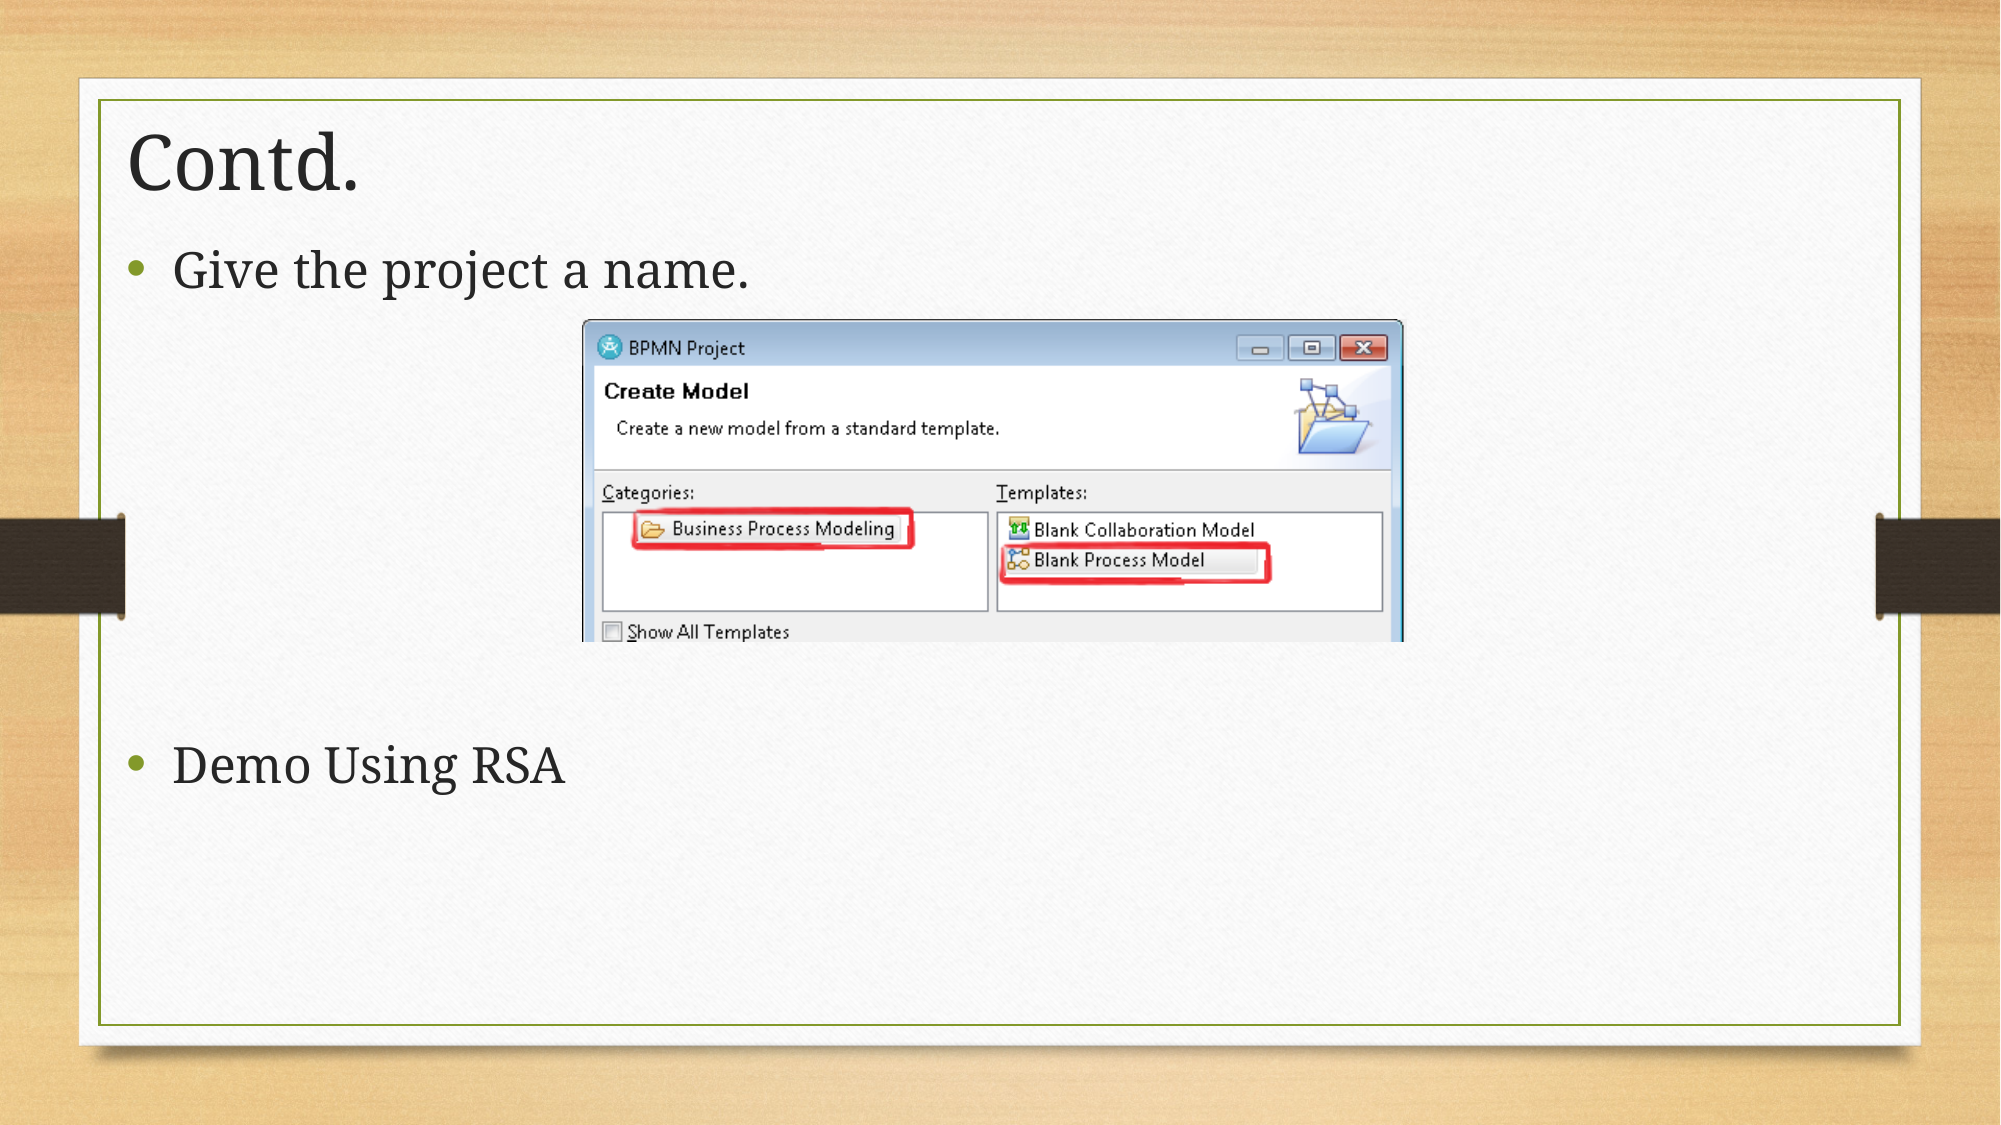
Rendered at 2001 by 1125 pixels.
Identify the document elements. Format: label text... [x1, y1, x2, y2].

picture [0, 0, 2001, 1125]
list Give the project a name. Demo Using RSA [110, 230, 1878, 964]
title Contd. [110, 105, 1878, 214]
